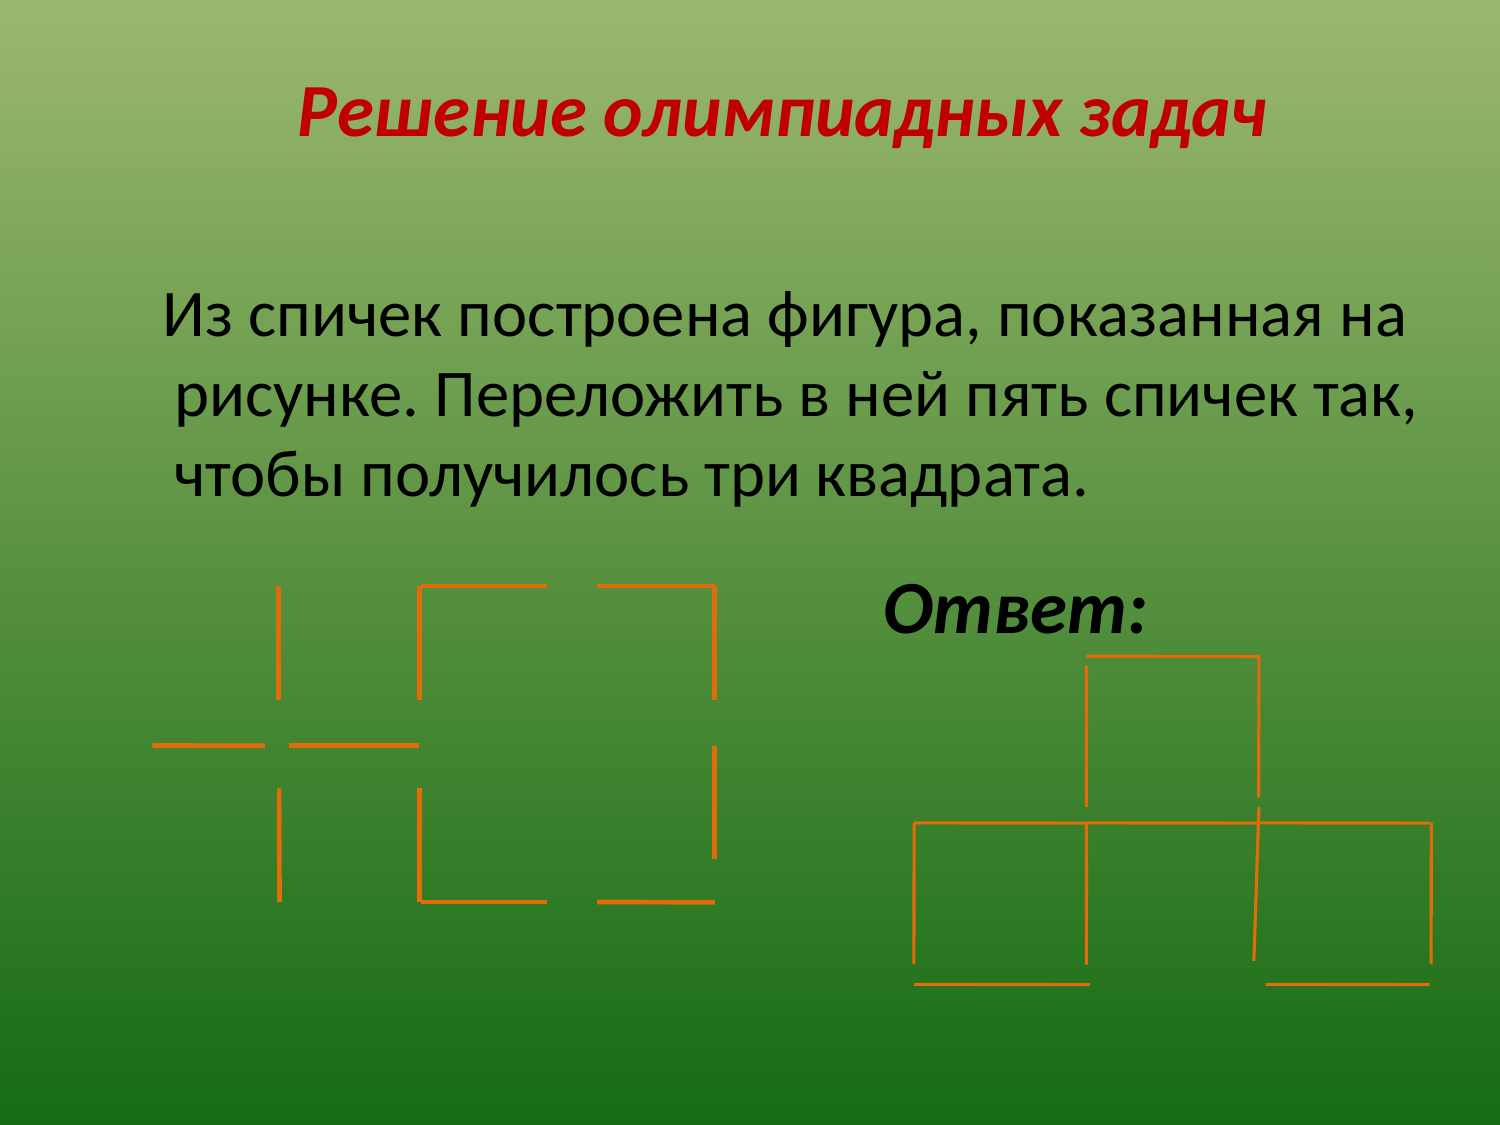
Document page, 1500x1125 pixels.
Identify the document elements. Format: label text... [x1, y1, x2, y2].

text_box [913, 656, 1432, 985]
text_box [152, 585, 716, 903]
text_box Ответ: [868, 550, 1173, 656]
title Решение олимпиадных задач [199, 35, 1367, 178]
list Из спичек построена фигура, показанная на рисунке. Переложить в ней пять спичек так, чтобы получилось три квадрата. [75, 262, 1465, 1079]
